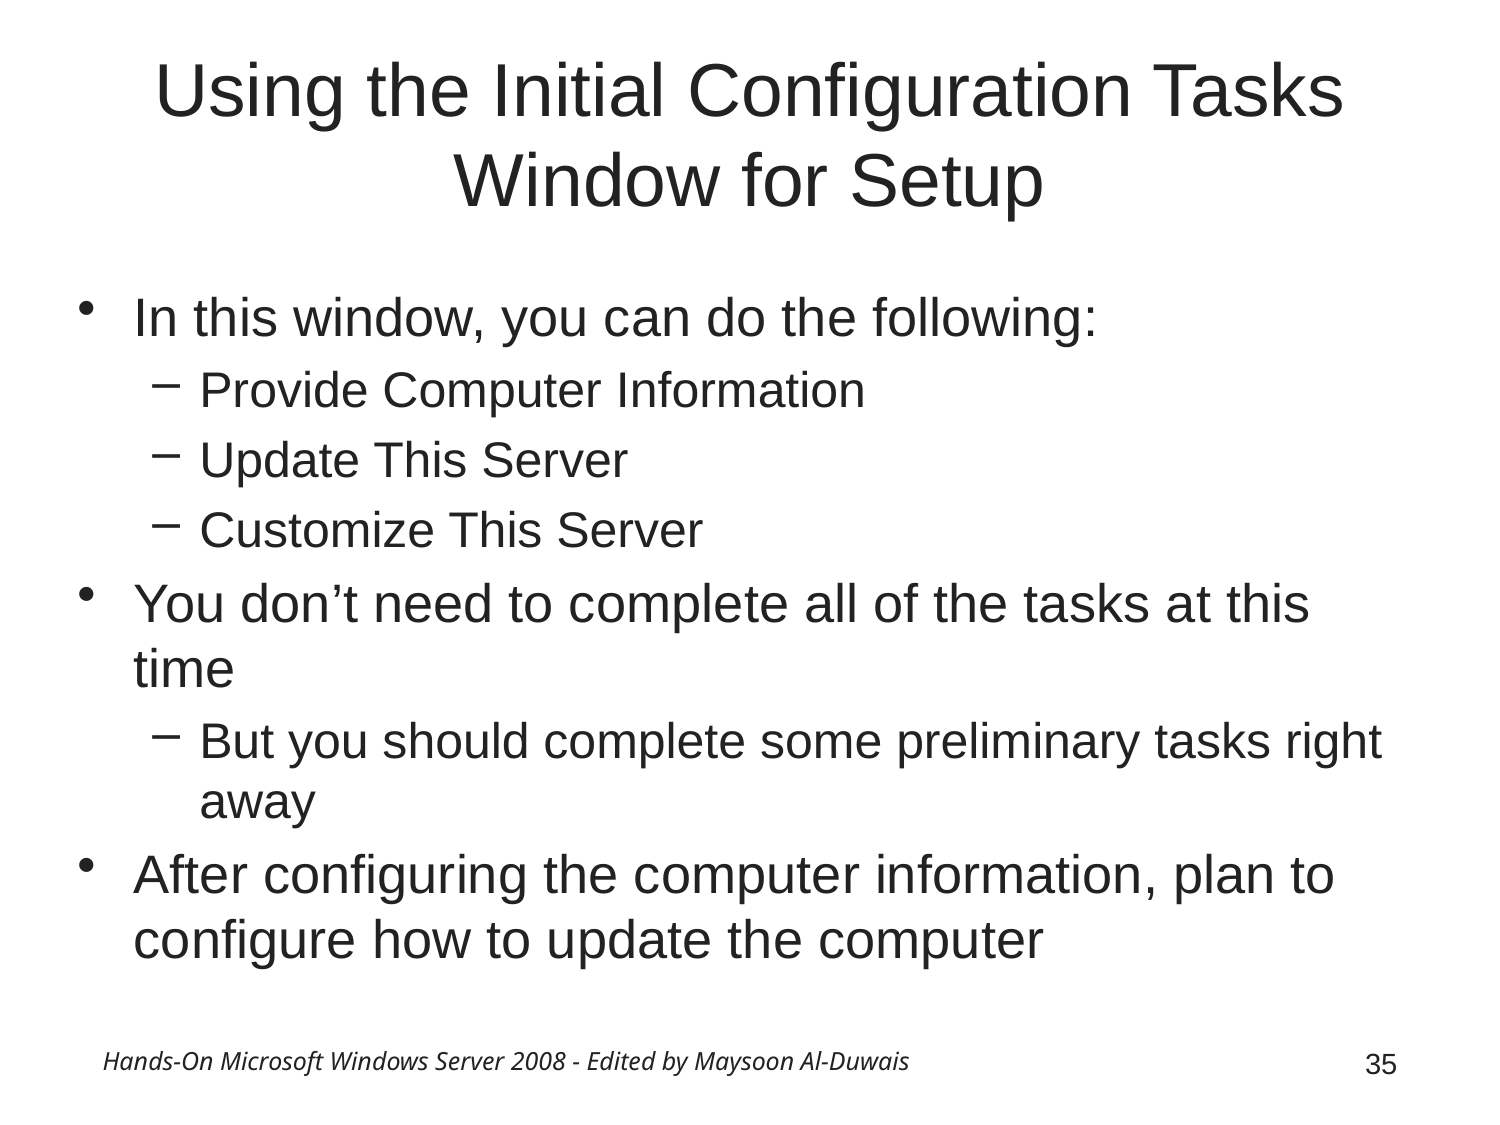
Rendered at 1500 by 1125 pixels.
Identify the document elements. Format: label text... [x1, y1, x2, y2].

title Using the Initial Configuration Tasks Window for Setup [87, 37, 1413, 226]
slide_number 35 [1074, 1037, 1413, 1101]
footer Hands-On Microsoft Windows Server 2008 - Edited by Maysoon Al-Duwais [87, 1037, 1074, 1101]
list In this window, you can do the following: Provide Computer Information Update This Server Customize This Server You don’t need to complete all of the tasks at this time But you should complete some preliminary tasks right away After configuring the computer information, plan to configure how to update the computer [62, 274, 1426, 1026]
